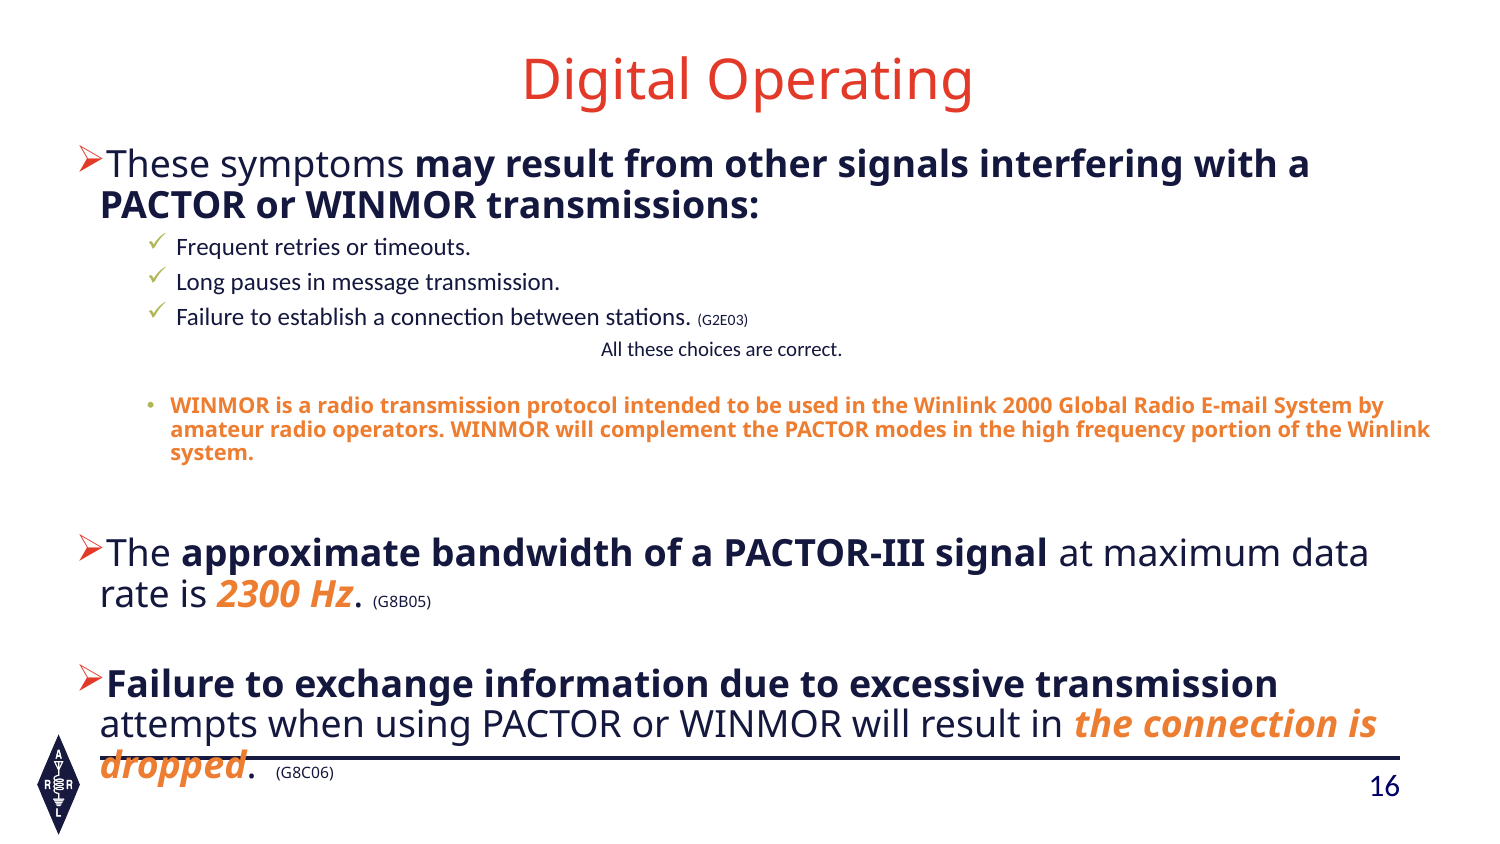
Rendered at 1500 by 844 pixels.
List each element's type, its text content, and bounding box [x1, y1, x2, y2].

title Digital Operating [101, 44, 1395, 145]
list These symptoms may result from other signals interfering with a PACTOR or WINMOR transmissions: Frequent retries or timeouts. Long pauses in message transmission. Failure to establish a connection between stations. (G2E03) All these choices are correct. WINMOR is a radio transmission protocol intended to be used in the Winlink 2000 Global Radio E-mail System by amateur radio operators. WINMOR will complement the PACTOR modes in the high frequency portion of the Winlink system. The approximate bandwidth of a PACTOR-III signal at maximum data rate is 2300 Hz. (G8B05) Failure to exchange information due to excessive transmission attempts when using PACTOR or WINMOR will result in the connection is dropped. (G8C06) [76, 139, 1446, 762]
picture [37, 734, 80, 835]
slide_number 16 [1302, 761, 1400, 807]
